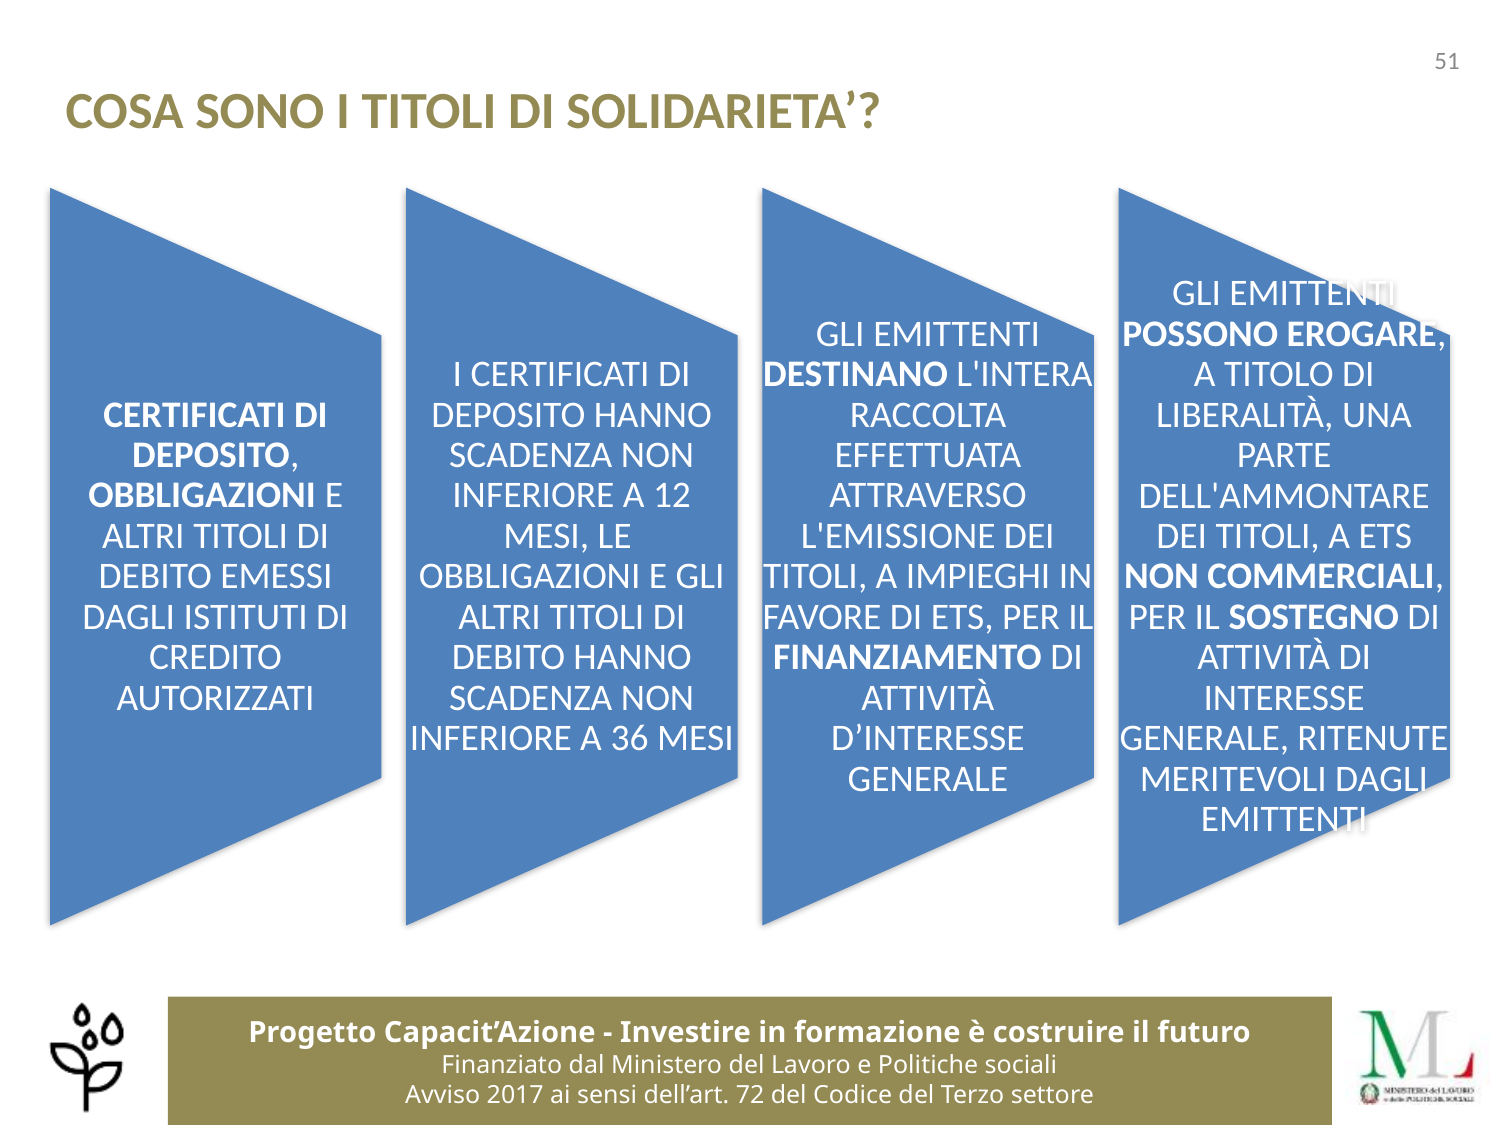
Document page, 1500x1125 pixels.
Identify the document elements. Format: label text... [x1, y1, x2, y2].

slide_number 51 [1124, 29, 1475, 90]
picture [1345, 1009, 1491, 1106]
picture [47, 1002, 129, 1113]
text_box Progetto Capacit’Azione - Investire in formazione è costruire il futuro Finanziato dal Ministero del Lavoro e Politiche sociali Avviso 2017 ai sensi dell’art. 72 del Codice del Terzo settore [166, 994, 1334, 1125]
text_box COSA SONO I TITOLI DI SOLIDARIETA’? [39, 69, 908, 159]
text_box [49, 187, 1451, 926]
